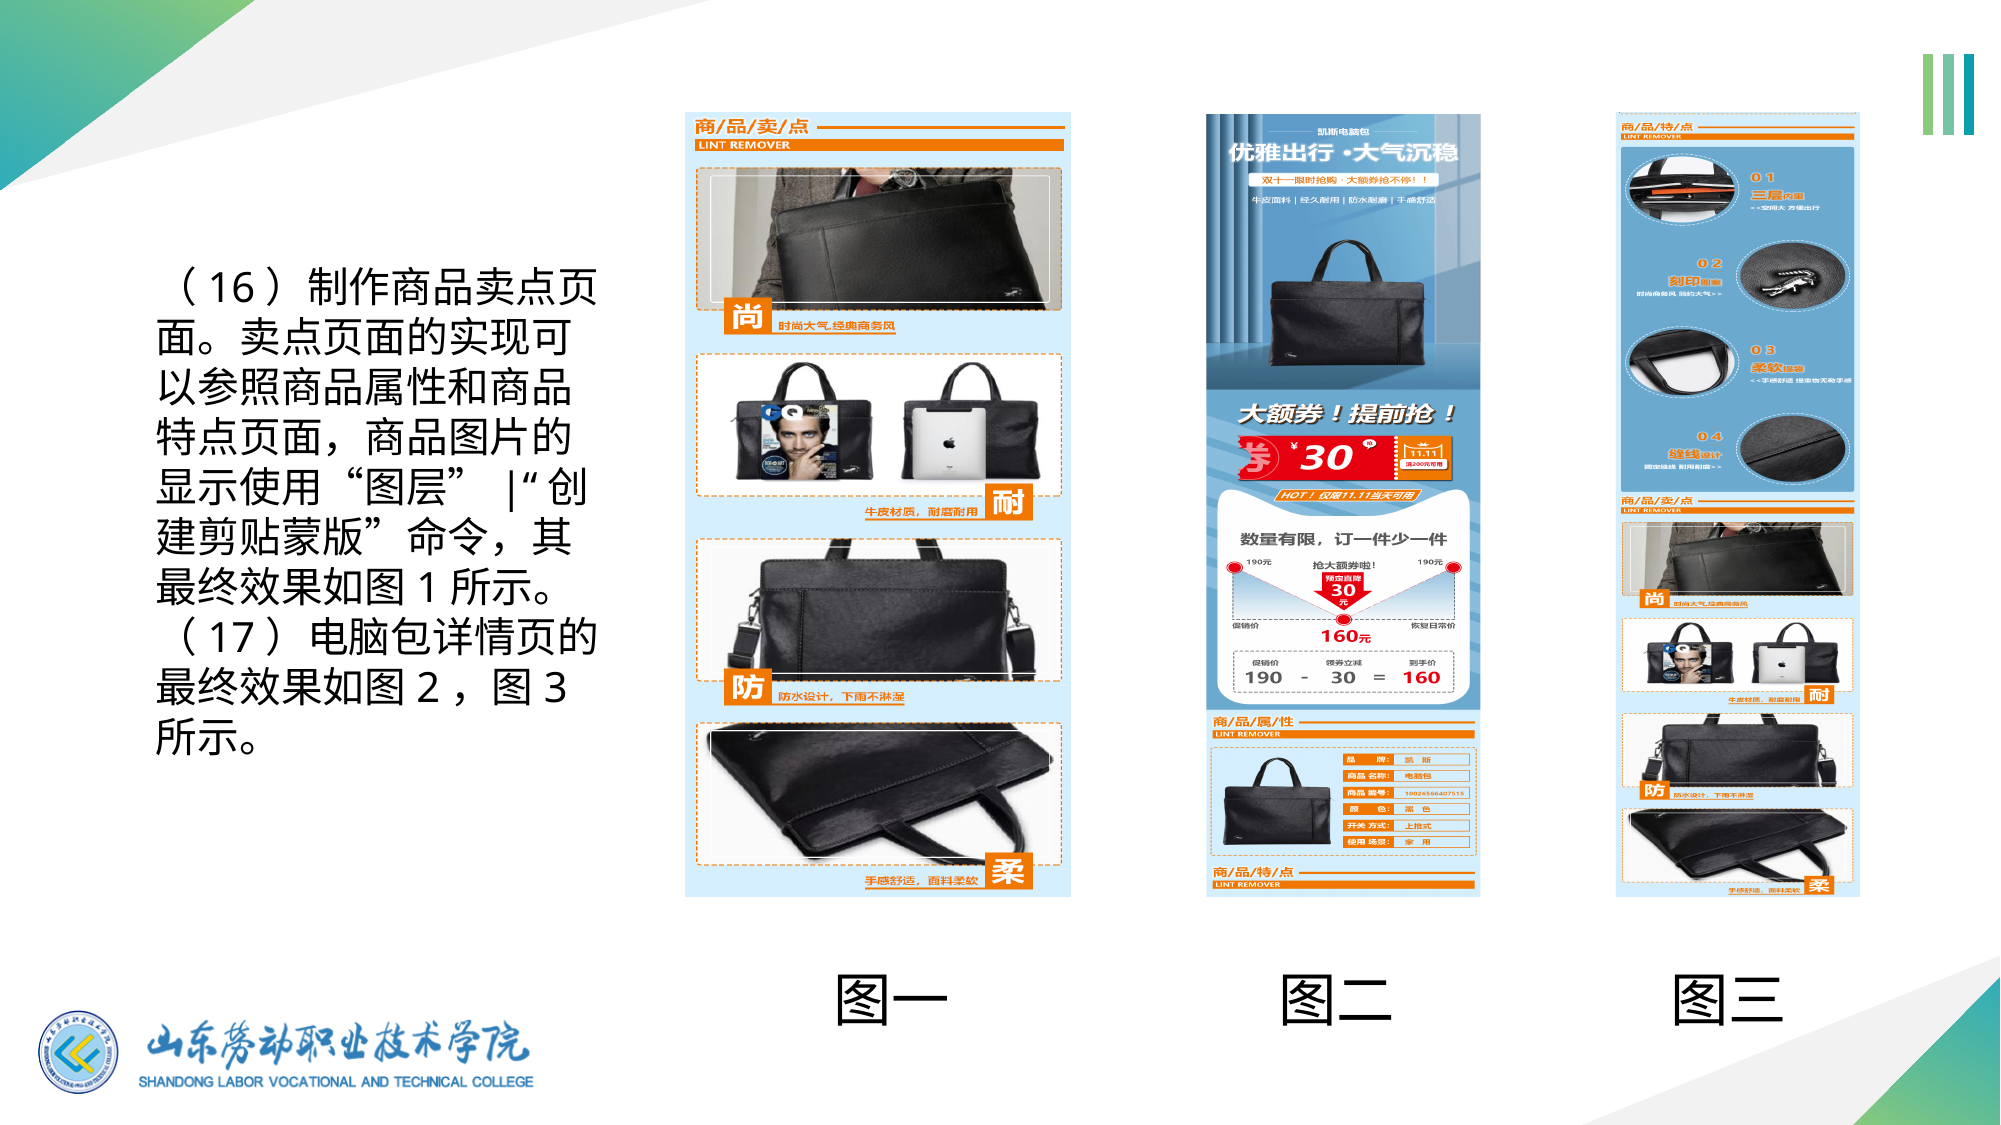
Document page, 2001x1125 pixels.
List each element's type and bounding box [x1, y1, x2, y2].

picture [38, 1010, 550, 1094]
text_box [1928, 54, 1969, 136]
text_box [0, 0, 2000, 1125]
picture [1206, 114, 1481, 897]
picture [1615, 112, 1860, 897]
picture [685, 112, 1071, 897]
